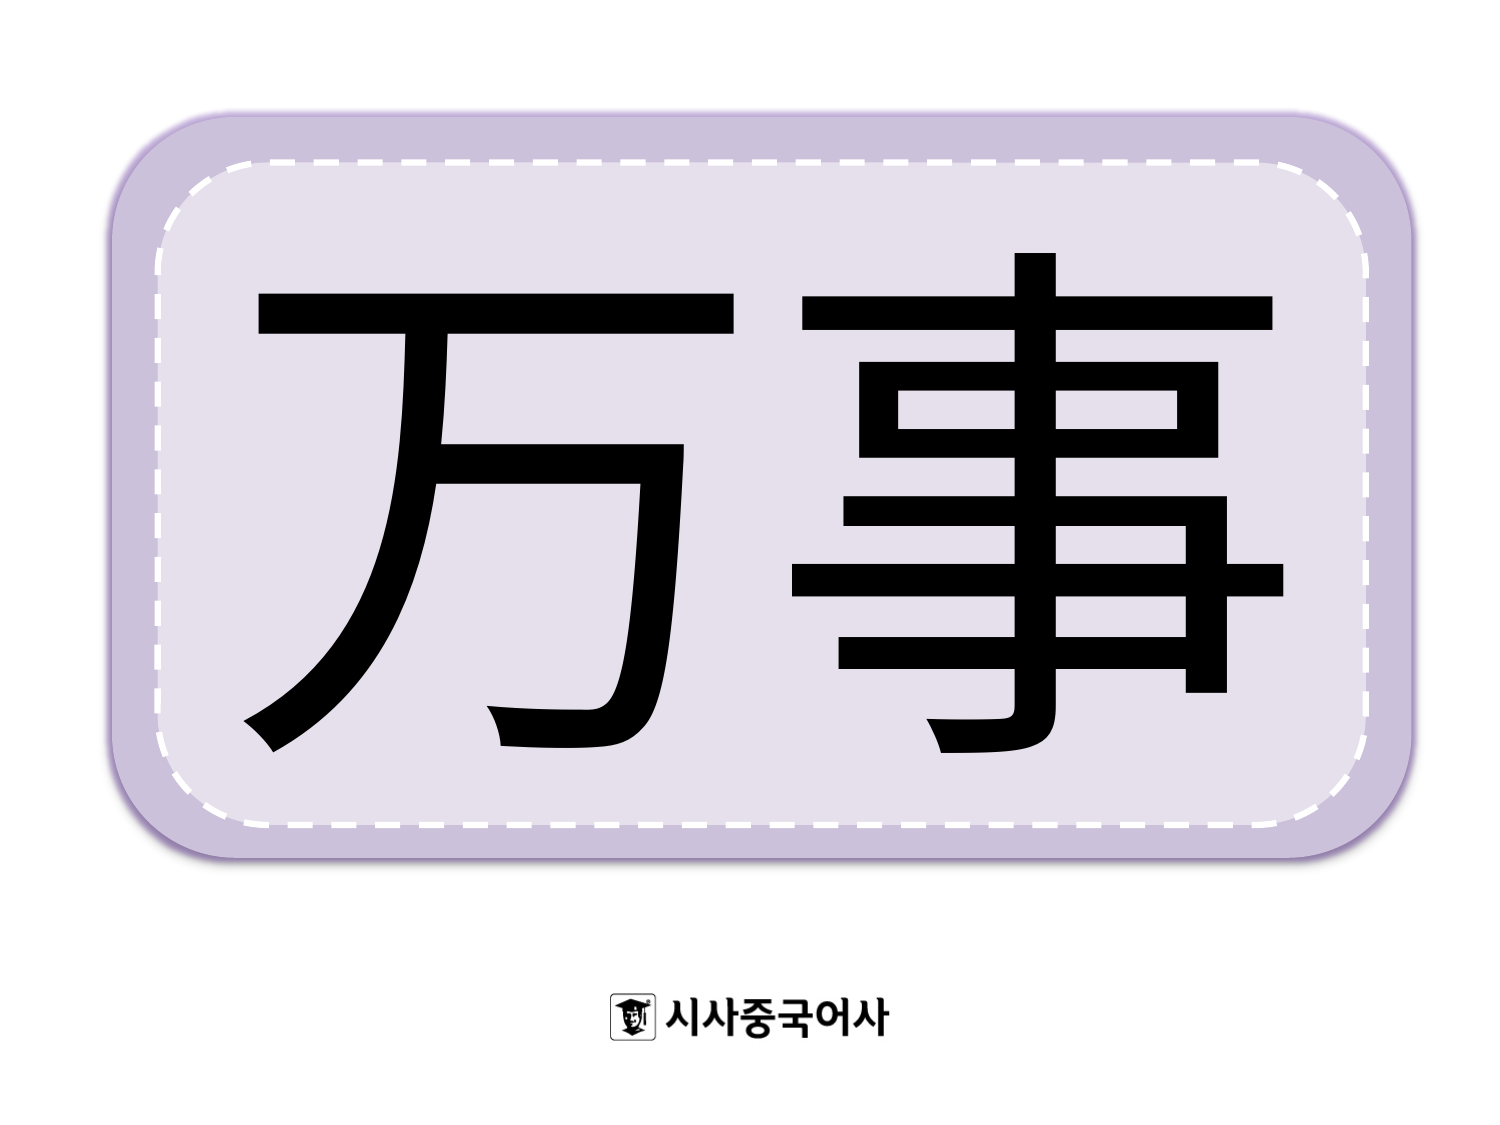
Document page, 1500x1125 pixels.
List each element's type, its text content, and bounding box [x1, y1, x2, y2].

picture [602, 987, 898, 1047]
text_box 万事 [162, 160, 1371, 824]
